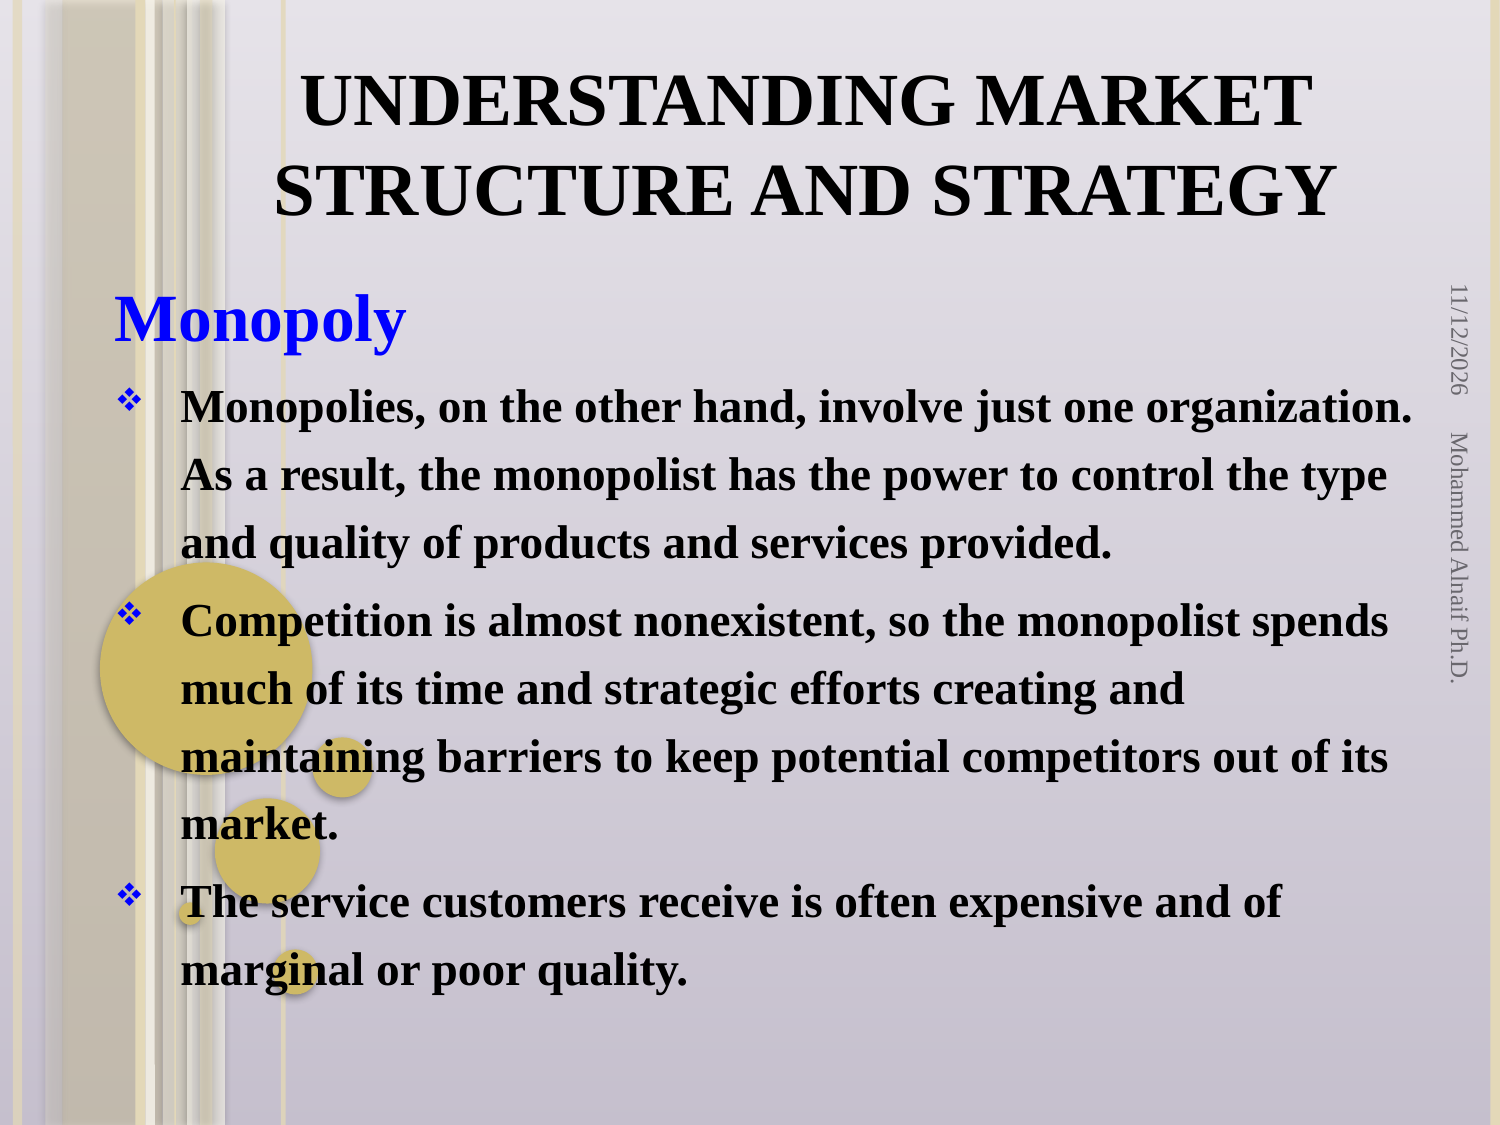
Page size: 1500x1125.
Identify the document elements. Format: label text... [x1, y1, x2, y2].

subtitle Monopoly Monopolies, on the other hand, involve just one organization. As a result, the monopolist has the power to control the type and quality of products and services provided. Competition is almost nonexistent, so the monopolist spends much of its time and strategic efforts creating and maintaining barriers to keep potential competitors out of its market. The service customers receive is often expensive and of marginal or poor quality. [99, 249, 1440, 1075]
title Understanding Market Structure and Strategy [162, 37, 1430, 238]
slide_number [1430, 36, 1493, 412]
footer Mohammed Alnaif Ph.D. [1429, 417, 1493, 1018]
